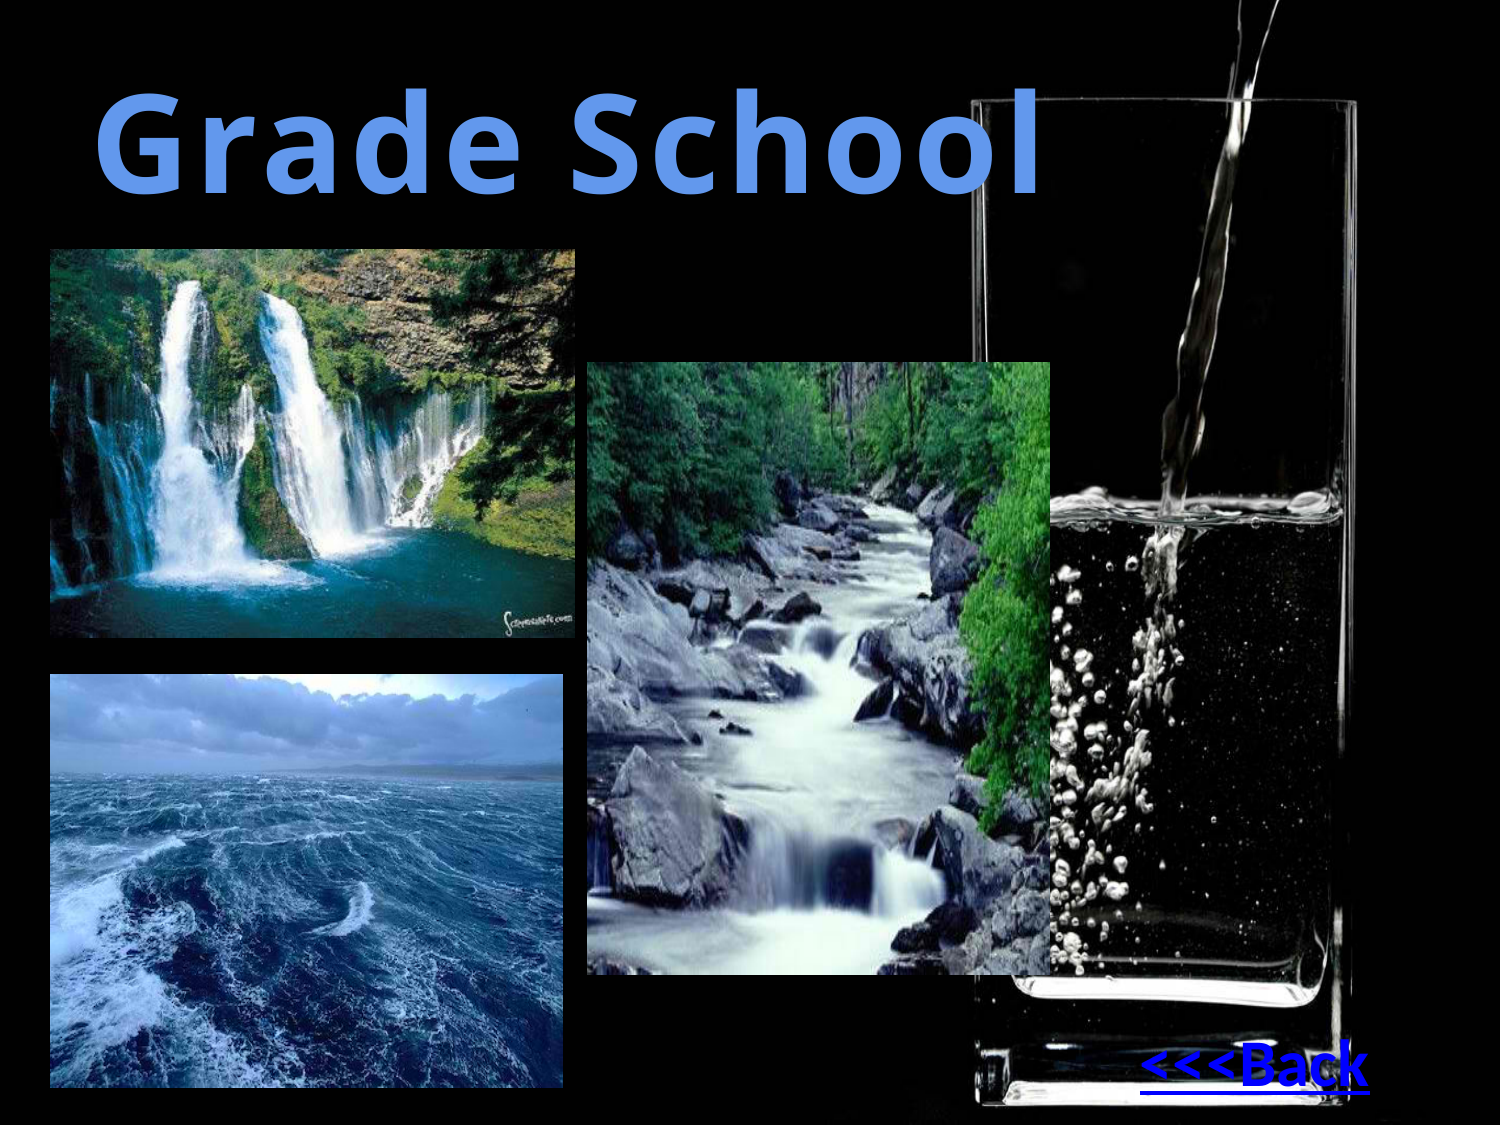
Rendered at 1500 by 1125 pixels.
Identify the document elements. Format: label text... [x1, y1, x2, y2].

picture [0, 0, 1500, 1125]
title Grade School [75, 45, 1425, 233]
text_box <<<Back [1125, 1012, 1463, 1108]
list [49, 249, 576, 638]
